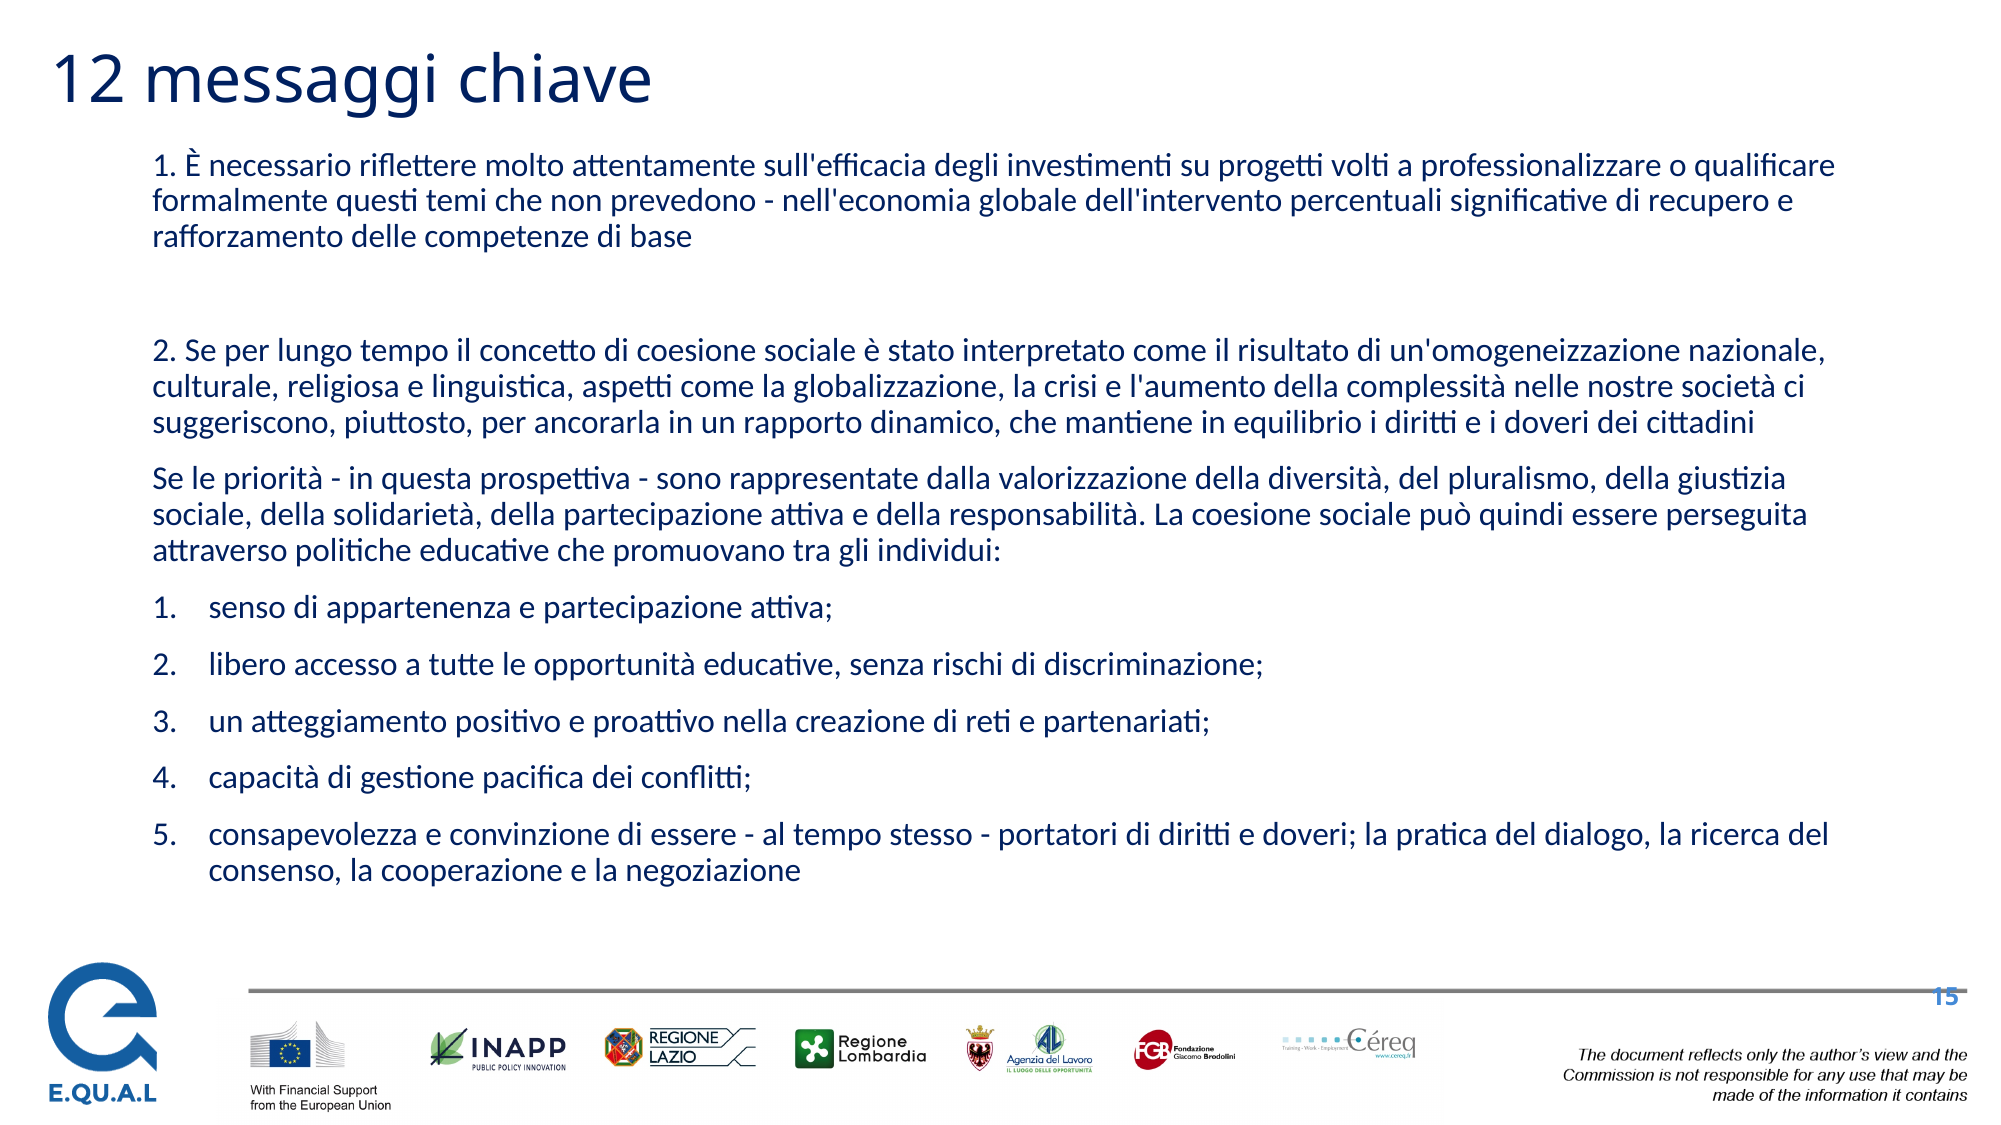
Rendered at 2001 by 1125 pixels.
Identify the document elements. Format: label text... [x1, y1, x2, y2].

picture [0, 943, 2000, 1125]
title 12 messaggi chiave [35, 37, 1818, 125]
list 1. È necessario riflettere molto attentamente sull'efficacia degli investimenti su progetti volti a professionalizzare o qualificare formalmente questi temi che non prevedono - nell'economia globale dell'intervento percentuali significative di recupero e rafforzamento delle competenze di base 2. Se per lungo tempo il concetto di coesione sociale è stato interpretato come il risultato di un'omogeneizzazione nazionale, culturale, religiosa e linguistica, aspetti come la globalizzazione, la crisi e l'aumento della complessità nelle nostre società ci suggeriscono, piuttosto, per ancorarla in un rapporto dinamico, che mantiene in equilibrio i diritti e i doveri dei cittadini Se le priorità - in questa prospettiva - sono rappresentate dalla valorizzazione della diversità, del pluralismo, della giustizia sociale, della solidarietà, della partecipazione attiva e della responsabilità. La coesione sociale può quindi essere perseguita attraverso politiche educative che promuovano tra gli individui: senso di appartenenza e partecipazione attiva; libero accesso a tutte le opportunità educative, senza rischi di discriminazione; un atteggiamento positivo e proattivo nella creazione di reti e partenariati; capacità di gestione pacifica dei conflitti; consapevolezza e convinzione di essere - al tempo stesso - portatori di diritti e doveri; la pratica del dialogo, la ricerca del consenso, la cooperazione e la negoziazione [137, 139, 1863, 963]
